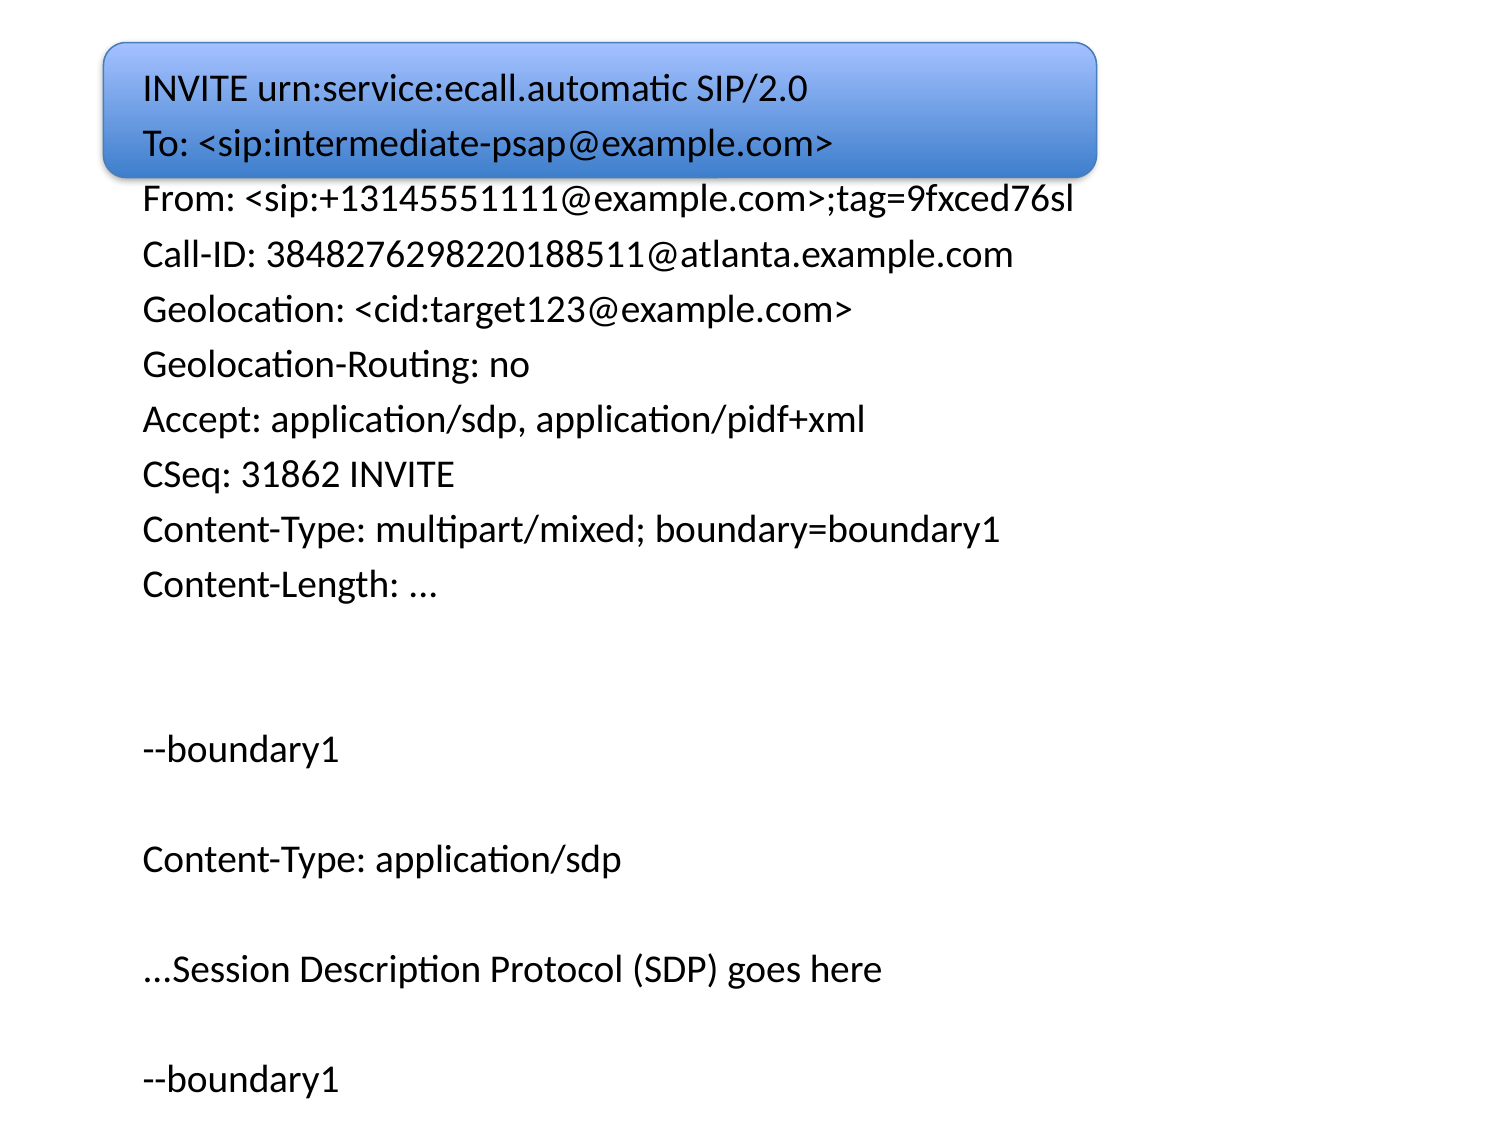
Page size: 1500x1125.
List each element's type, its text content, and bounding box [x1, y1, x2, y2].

list INVITE urn:service:ecall.automatic SIP/2.0 To: <sip:intermediate-psap@example.com> From: <sip:+13145551111@example.com>;tag=9fxced76sl Call-ID: 3848276298220188511@atlanta.example.com Geolocation: <cid:target123@example.com> Geolocation-Routing: no Accept: application/sdp, application/pidf+xml CSeq: 31862 INVITE Content-Type: multipart/mixed; boundary=boundary1 Content-Length: ... --boundary1 Content-Type: application/sdp ...Session Description Protocol (SDP) goes here --boundary1 [75, 0, 1425, 1125]
